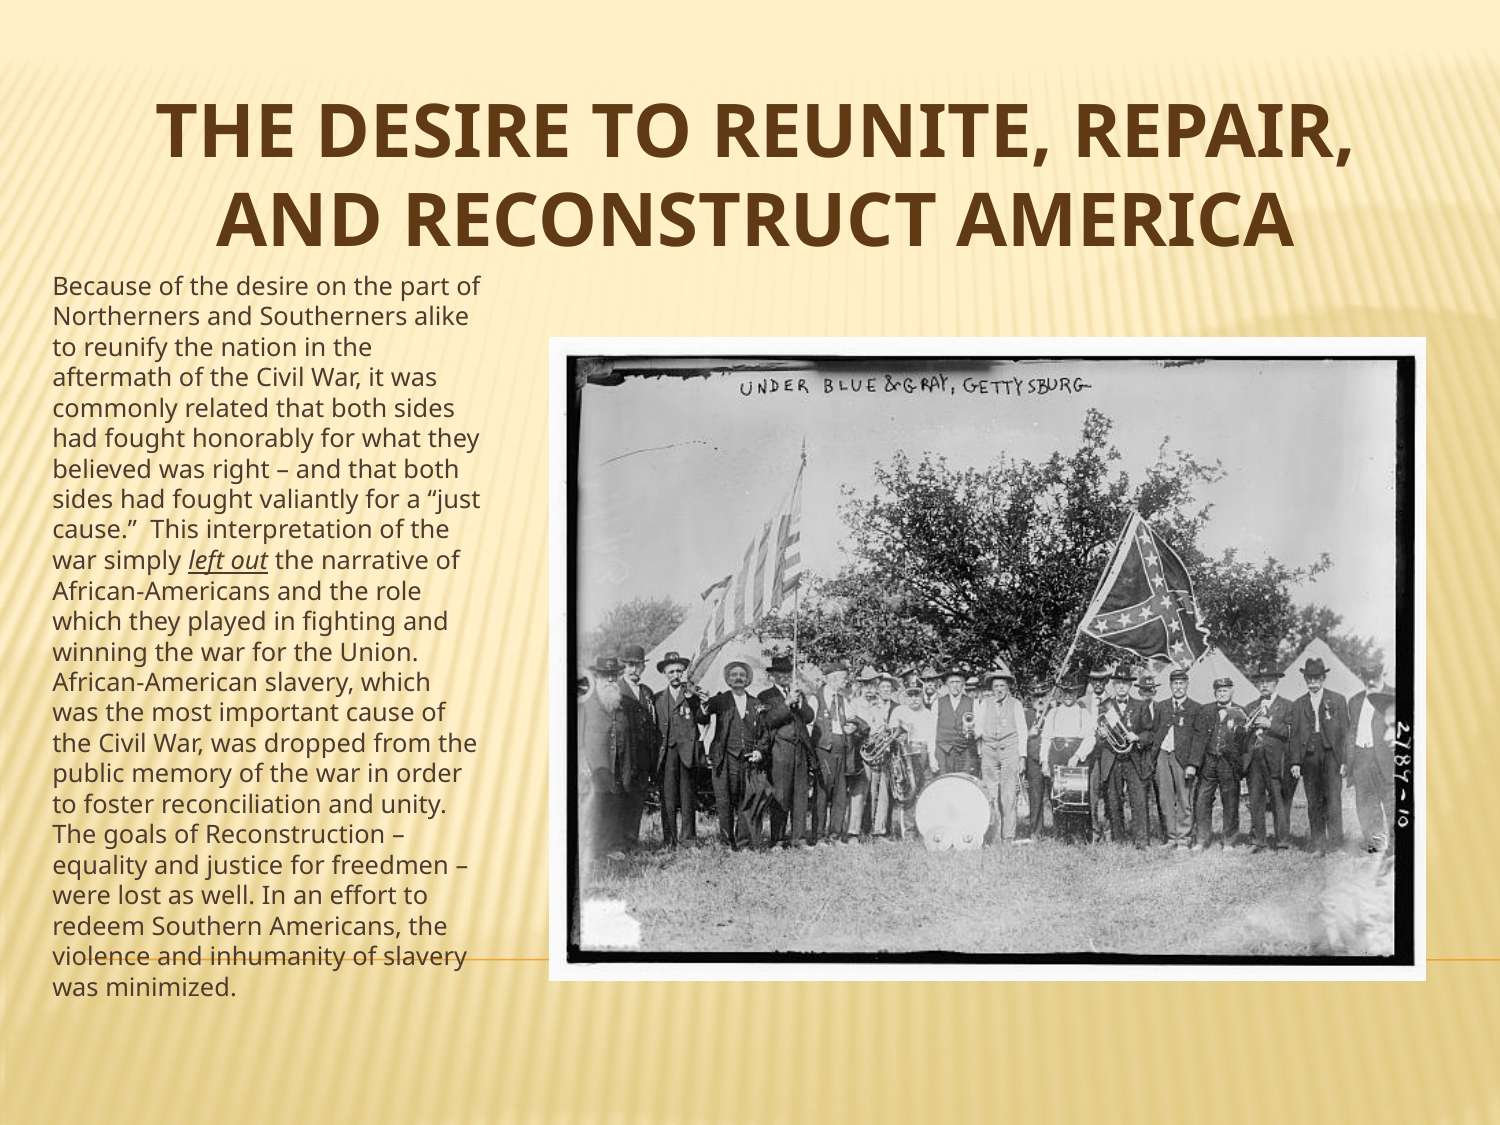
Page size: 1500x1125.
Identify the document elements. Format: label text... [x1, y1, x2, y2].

list Because of the desire on the part of Northerners and Southerners alike to reunify the nation in the aftermath of the Civil War, it was commonly related that both sides had fought honorably for what they believed was right – and that both sides had fought valiantly for a “just cause.” This interpretation of the war simply left out the narrative of African-Americans and the role which they played in fighting and winning the war for the Union. African-American slavery, which was the most important cause of the Civil War, was dropped from the public memory of the war in order to foster reconciliation and unity. The goals of Reconstruction – equality and justice for freedmen – were lost as well. In an effort to redeem Southern Americans, the violence and inhumanity of slavery was minimized. [37, 262, 499, 1038]
title The Desire to Reunite, Repair, and Reconstruct America [50, 75, 1463, 270]
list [549, 337, 1427, 982]
